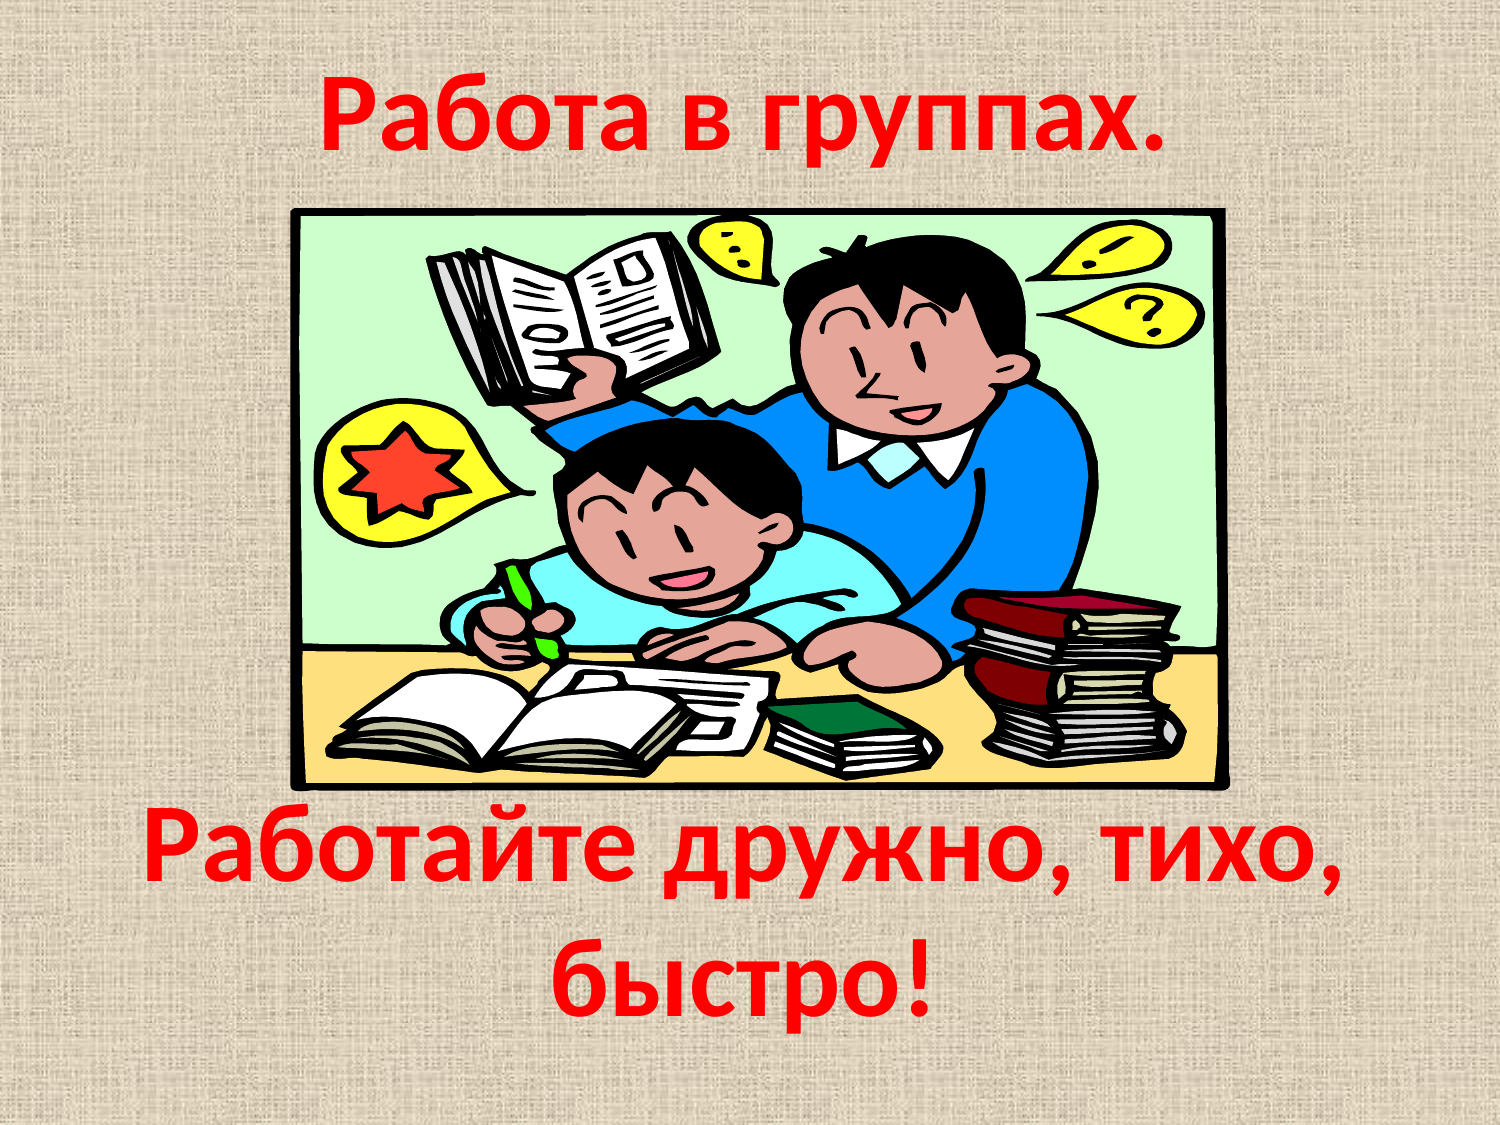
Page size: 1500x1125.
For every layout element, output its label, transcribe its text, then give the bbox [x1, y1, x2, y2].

picture [0, 0, 1500, 1125]
text_box Работайте дружно, тихо, быстро! [46, 761, 1442, 1047]
text_box Работа в группах. [81, 30, 1407, 181]
